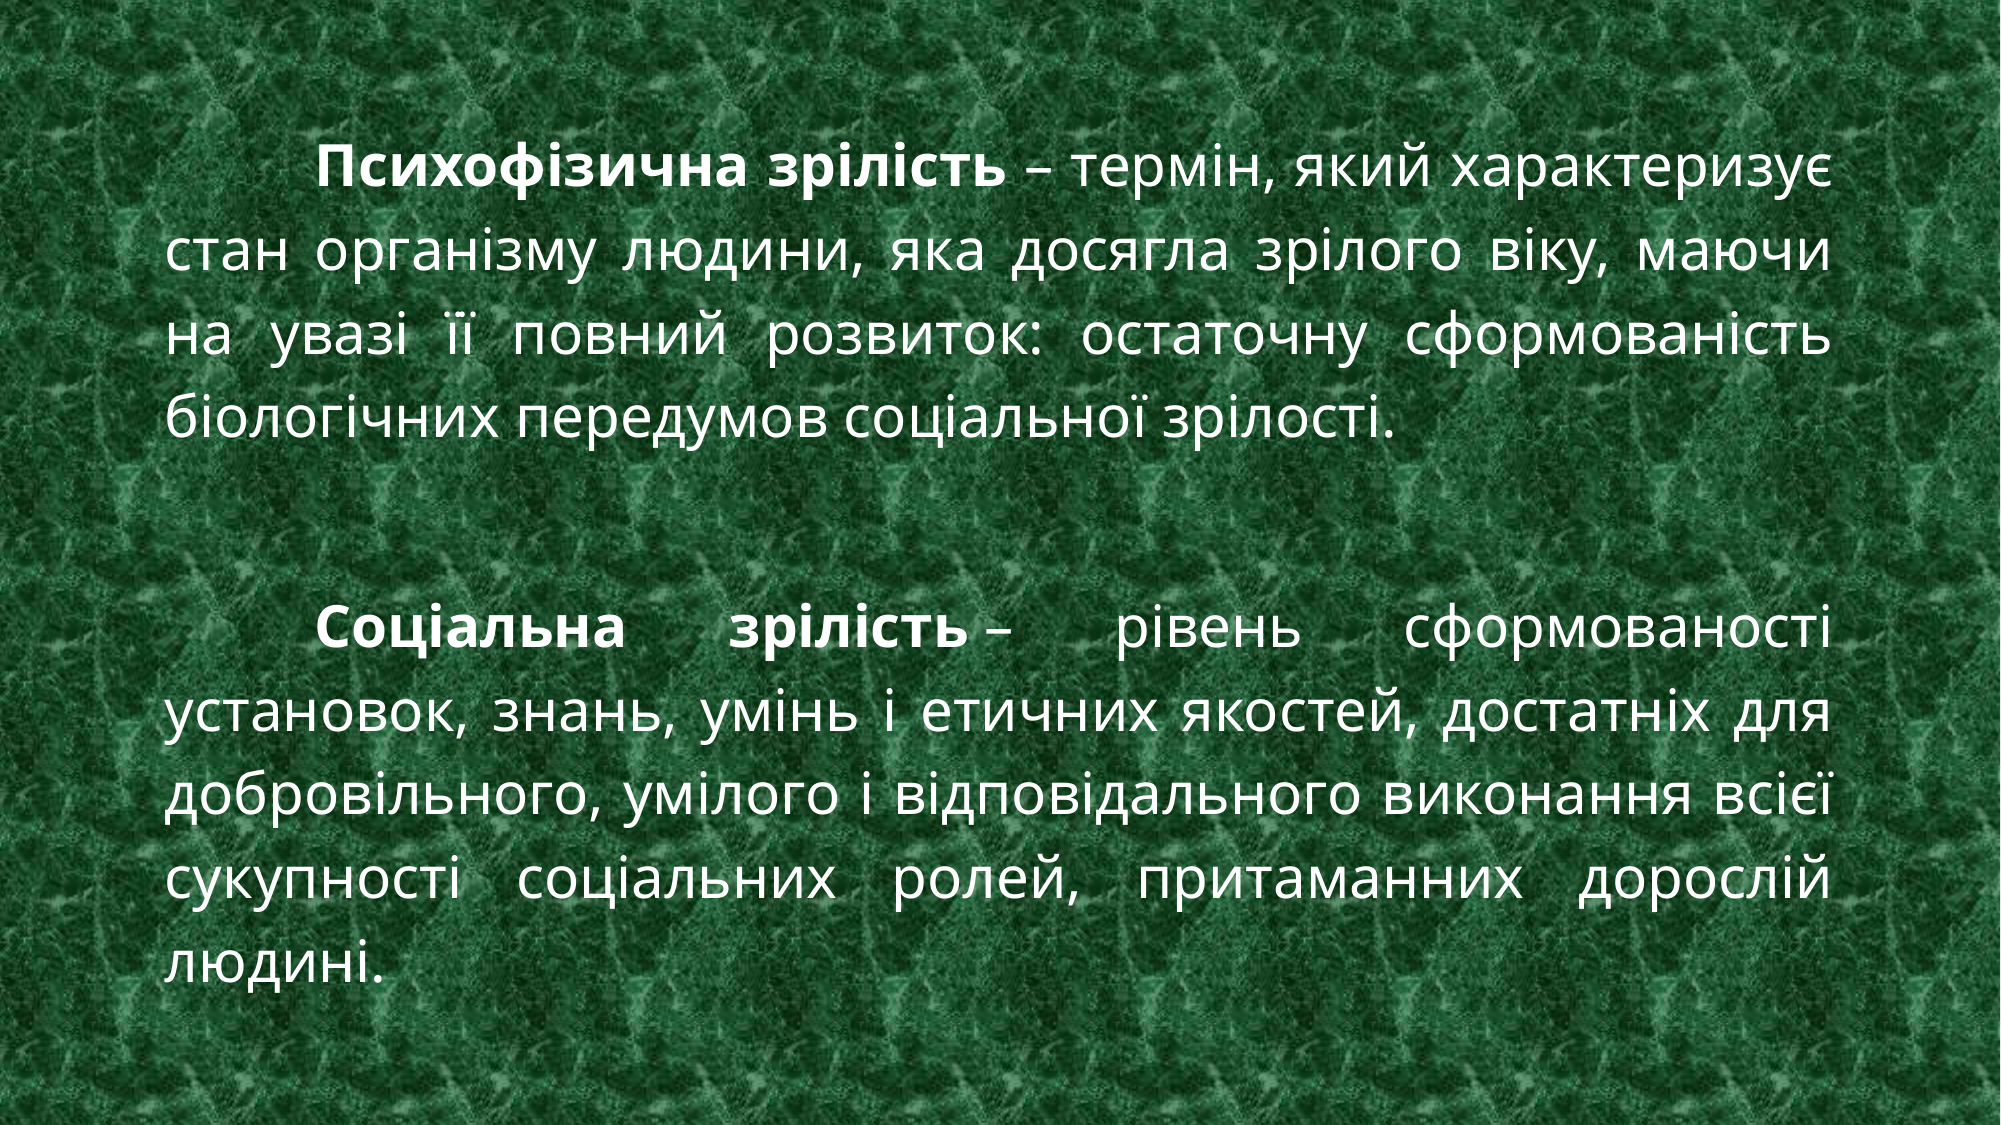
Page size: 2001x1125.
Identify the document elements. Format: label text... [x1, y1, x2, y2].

list Психофізична зрілість – термін, який характеризує стан організму людини, яка досягла зрілого віку, маючи на увазі її повний розвиток: остаточну сформованість біологічних передумов соціальної зрілості. Соціальна зрілість – рівень сформованості установок, знань, умінь і етичних якостей, достатніх для добровільного, умілого і відповідального виконання всієї сукупності соціальних ролей, притаманних дорослій людині. [149, 106, 1849, 1032]
picture [0, 0, 2001, 1125]
